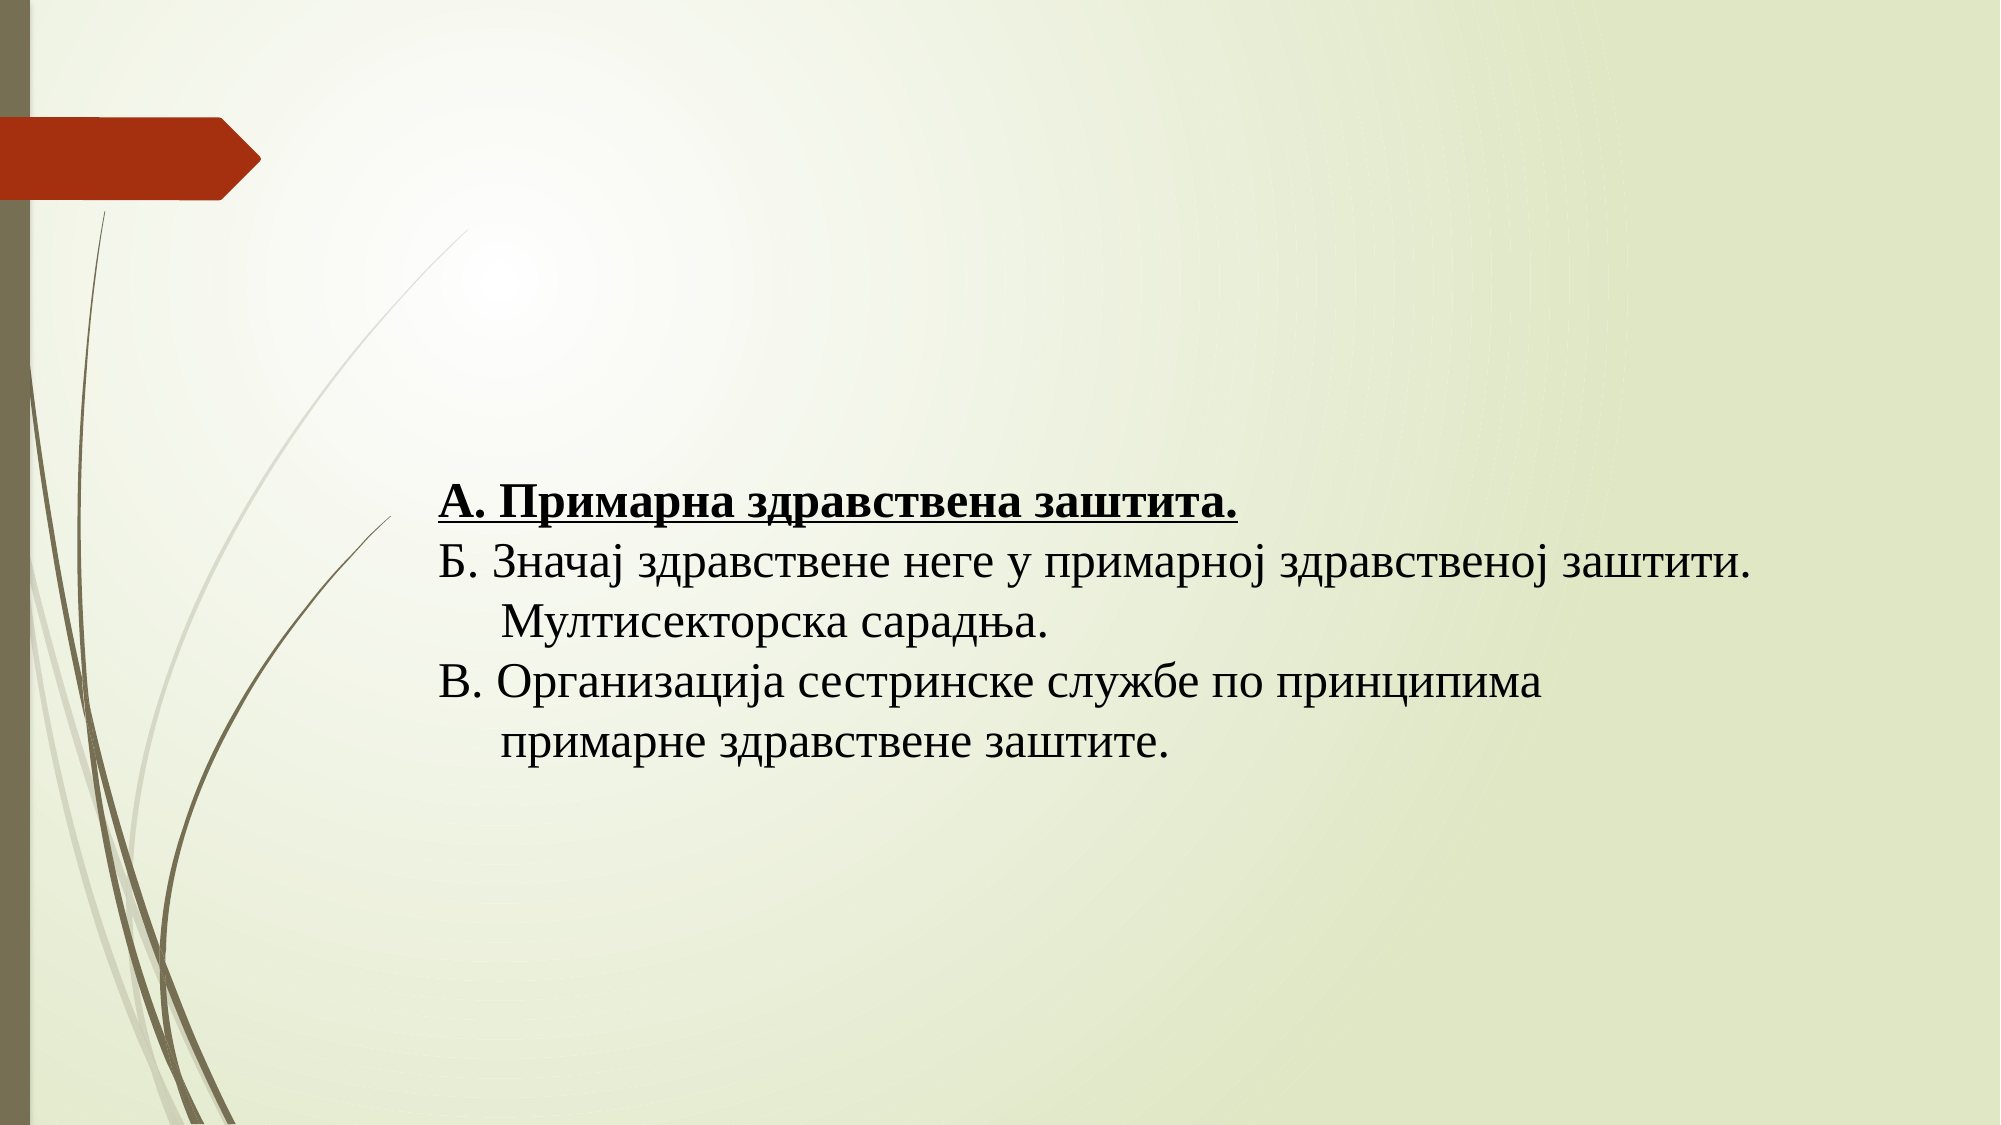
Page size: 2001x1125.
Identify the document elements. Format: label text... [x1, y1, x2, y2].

text_box А. Примарна здравствена заштита. Б. Значај здравствене неге у примарној здравственој заштити. Мултисекторска сарадња. В. Организација сестринске службе по принципима примарне здравствене заштите. [273, 386, 1630, 789]
